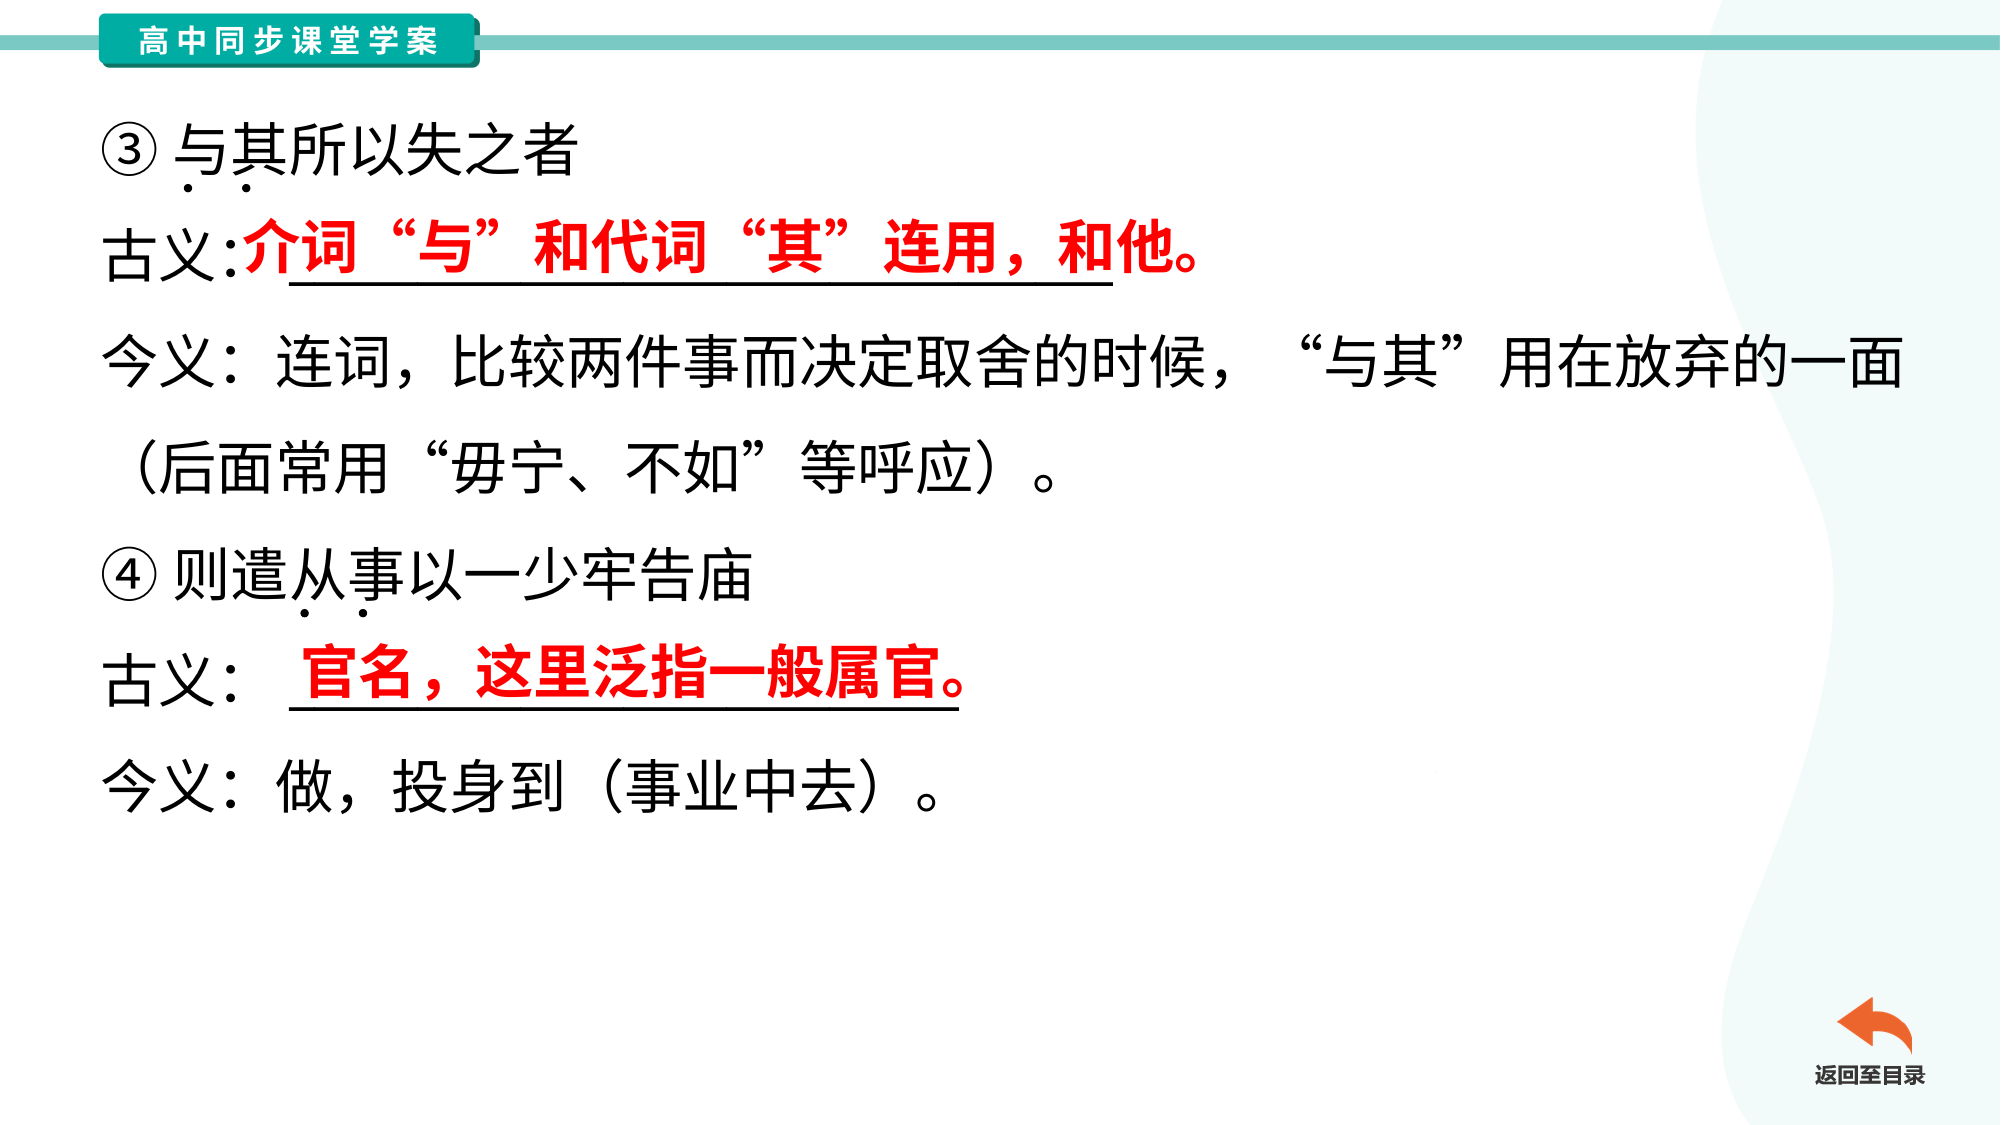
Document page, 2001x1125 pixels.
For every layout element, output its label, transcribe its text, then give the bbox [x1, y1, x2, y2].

text_box 官名，这里泛指一般属官。 [277, 603, 1023, 706]
text_box [358, 608, 368, 618]
text_box [242, 183, 251, 193]
text_box 介词“与”和代词“其”连用，和他。 [277, 178, 1198, 281]
text_box [300, 608, 309, 618]
text_box ③与其所以失之者 古义：________________________________ 今义：连词，比较两件事而决定取舍的时候，“与其”用在放弃的一面 （后面常用“毋宁、不如”等呼应）。 ④则遣从事以一少牢告庙 古义：__________________________ 今义：做，投身到（事业中去）。 [100, 76, 1899, 821]
picture [0, 0, 2000, 1125]
text_box [183, 183, 193, 193]
